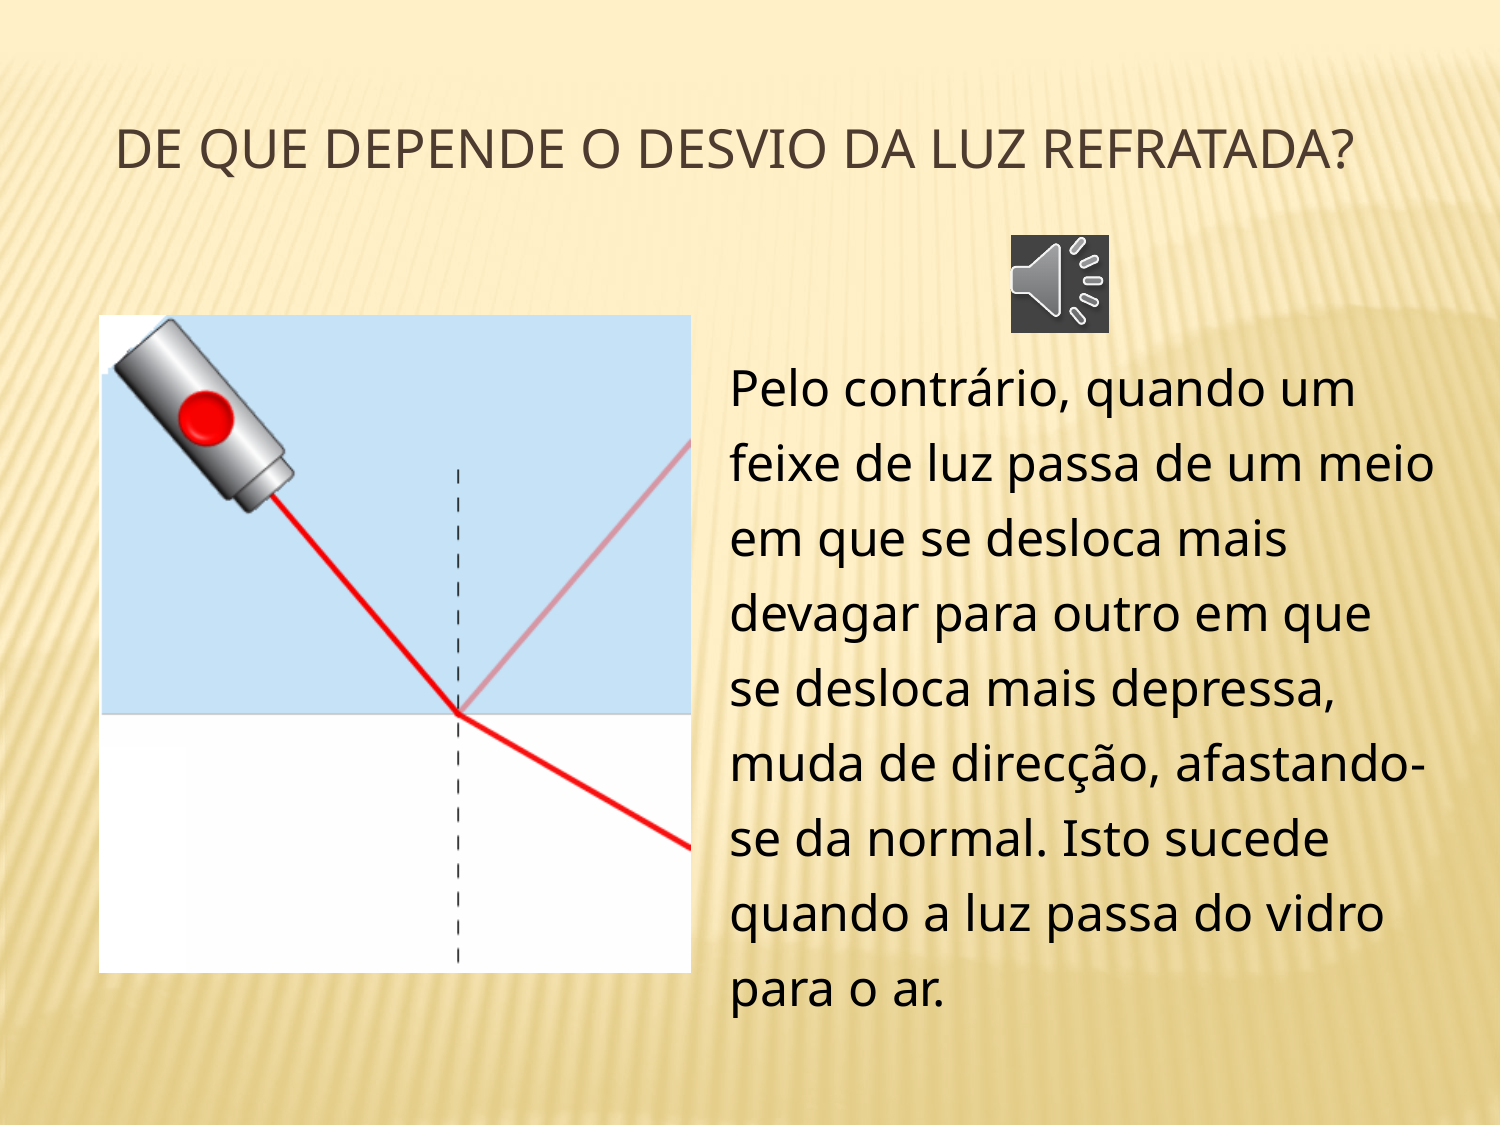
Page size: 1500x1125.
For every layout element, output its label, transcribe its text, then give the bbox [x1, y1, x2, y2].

picture [1009, 233, 1111, 334]
text_box De que depende o desvio da luz refratada? [99, 78, 1423, 217]
picture [99, 314, 691, 974]
text_box Pelo contrário, quando um feixe de luz passa de um meio em que se desloca mais devagar para outro em que se desloca mais depressa, muda de direcção, afastando-se da normal. Isto sucede quando a luz passa do vidro para o ar. [714, 333, 1451, 1024]
